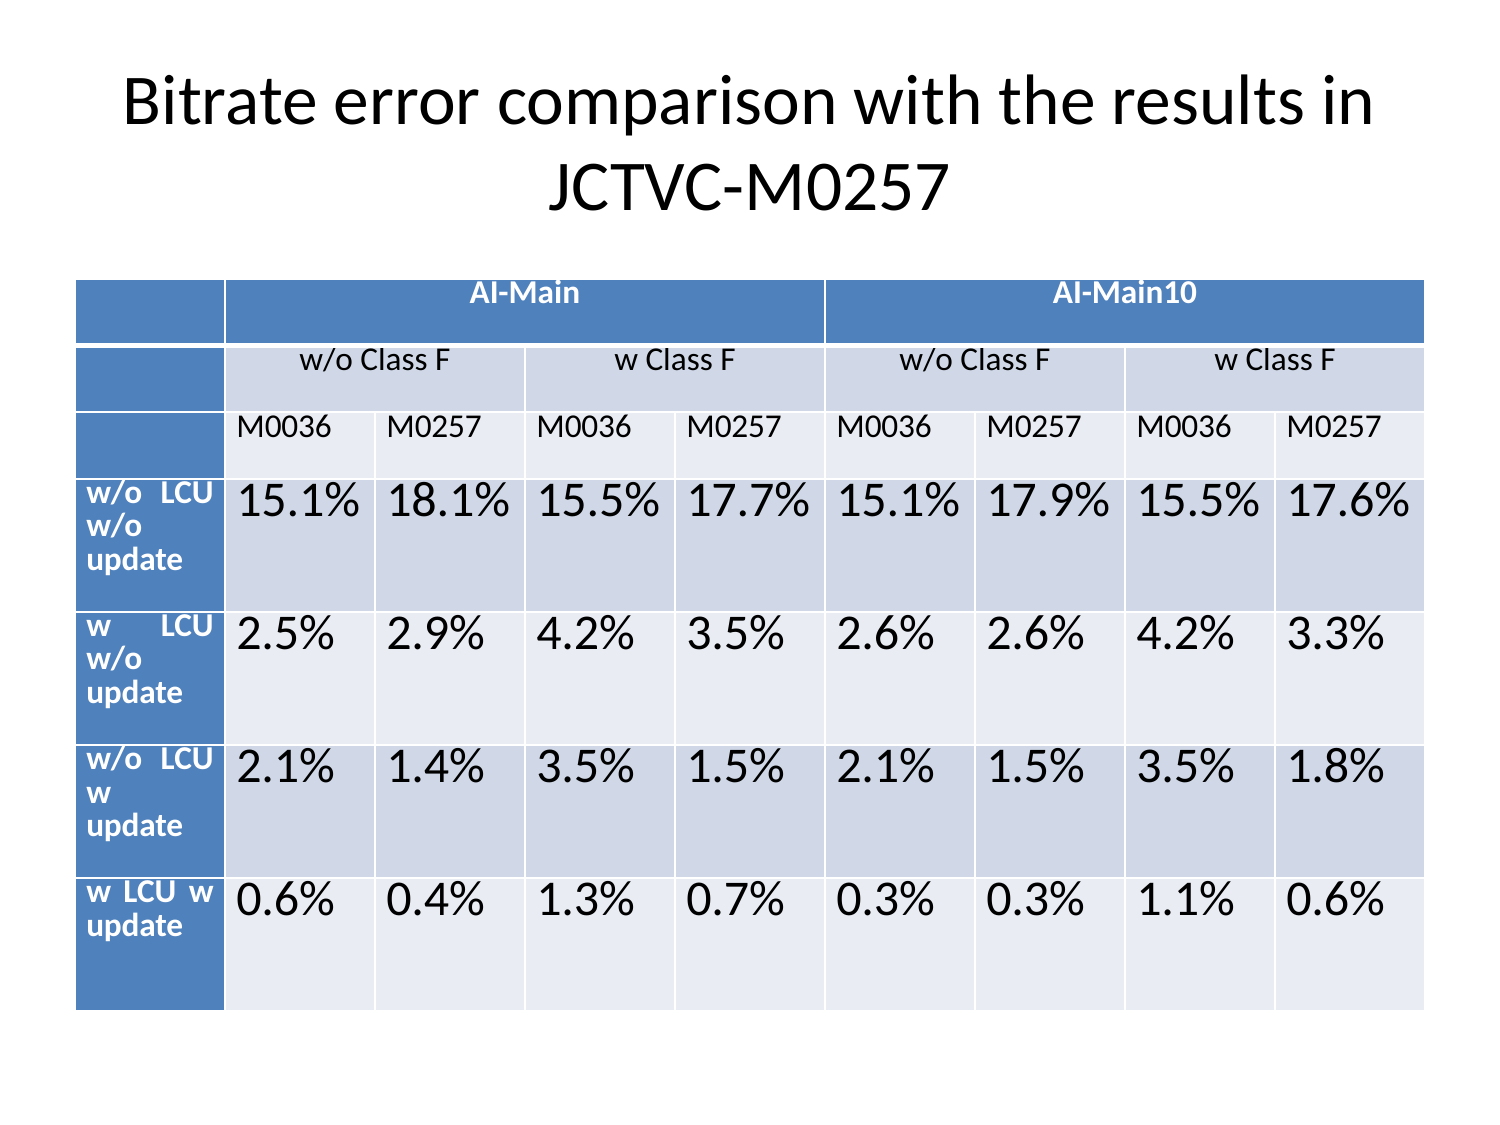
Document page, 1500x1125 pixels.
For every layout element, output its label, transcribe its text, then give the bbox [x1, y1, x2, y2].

table_cell w/o Class F [226, 348, 524, 411]
table_cell M0257 [1276, 413, 1424, 478]
table_header AI-Main10 [826, 280, 1424, 343]
table_cell 3.5% [526, 746, 674, 877]
table_cell 1.5% [976, 746, 1124, 877]
table_cell M0036 [526, 413, 674, 478]
table_cell w Class F [1126, 348, 1424, 411]
table_cell 3.3% [1276, 613, 1424, 744]
table_cell 2.9% [376, 613, 524, 744]
table_cell 2.6% [976, 613, 1124, 744]
table_cell w Class F [526, 348, 824, 411]
table_cell 0.3% [826, 879, 974, 1010]
table_cell 4.2% [526, 613, 674, 744]
table_cell 17.7% [676, 480, 824, 611]
table_cell M0257 [676, 413, 824, 478]
table_cell 0.3% [976, 879, 1124, 1010]
table_cell M0036 [226, 413, 374, 478]
table_cell w LCU w/o update [76, 613, 224, 744]
table_cell 4.2% [1126, 613, 1274, 744]
table_cell 2.1% [226, 746, 374, 877]
table_cell 17.6% [1276, 480, 1424, 611]
table_cell M0257 [376, 413, 524, 478]
title Bitrate error comparison with the results in JCTVC-M0257 [75, 45, 1425, 233]
table_cell 1.4% [376, 746, 524, 877]
table_cell 15.5% [526, 480, 674, 611]
table_cell 0.7% [676, 879, 824, 1010]
table_cell M0036 [1126, 413, 1274, 478]
table_cell 15.1% [826, 480, 974, 611]
table_cell w/o LCU w/o update [76, 480, 224, 611]
table_cell M0257 [976, 413, 1124, 478]
table_cell 2.6% [826, 613, 974, 744]
table_cell 1.3% [526, 879, 674, 1010]
table_cell 15.1% [226, 480, 374, 611]
table_cell 15.5% [1126, 480, 1274, 611]
table_cell 1.5% [676, 746, 824, 877]
table_cell [76, 348, 224, 411]
table_cell 2.5% [226, 613, 374, 744]
table_cell M0036 [826, 413, 974, 478]
table_cell 2.1% [826, 746, 974, 877]
table_cell w/o Class F [826, 348, 1124, 411]
table_cell 17.9% [976, 480, 1124, 611]
table_header AI-Main [226, 280, 824, 343]
table_cell [76, 413, 224, 478]
table_cell w LCU w update [76, 879, 224, 1010]
table_cell 1.1% [1126, 879, 1274, 1010]
table_cell 3.5% [676, 613, 824, 744]
table_cell 0.4% [376, 879, 524, 1010]
table_cell w/o LCU w update [76, 746, 224, 877]
table_cell 18.1% [376, 480, 524, 611]
table_cell 0.6% [1276, 879, 1424, 1010]
table_cell 1.8% [1276, 746, 1424, 877]
table_cell 0.6% [226, 879, 374, 1010]
table_header [76, 280, 224, 343]
table_cell 3.5% [1126, 746, 1274, 877]
